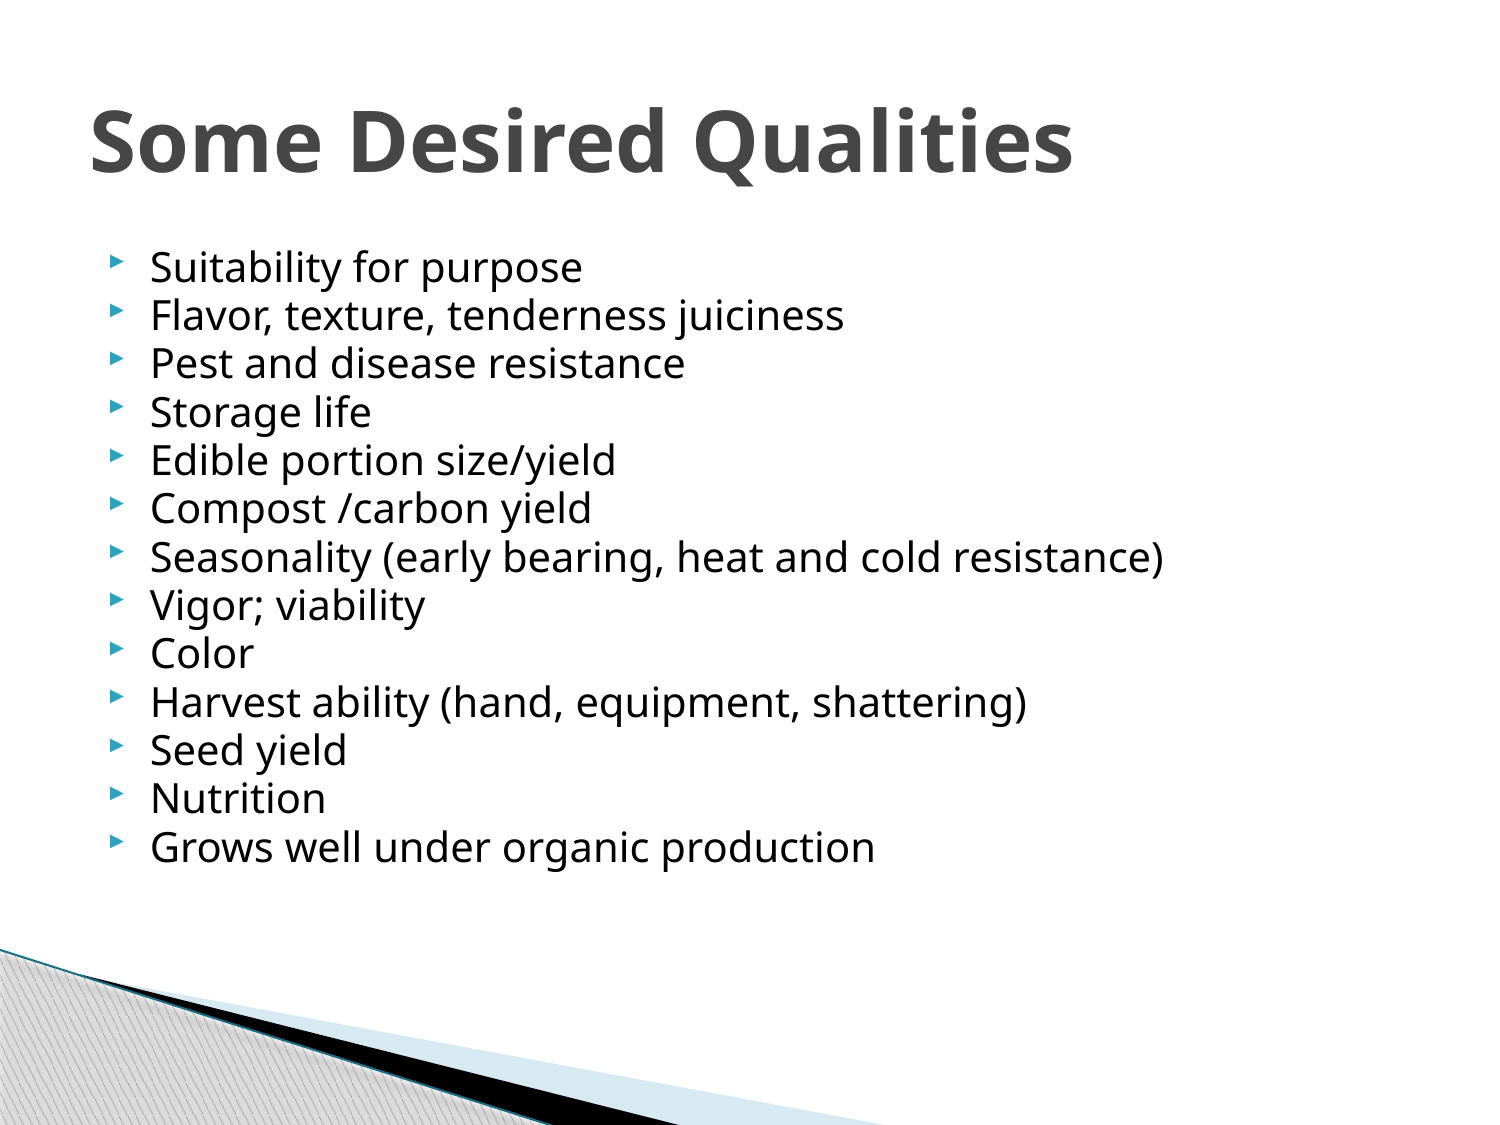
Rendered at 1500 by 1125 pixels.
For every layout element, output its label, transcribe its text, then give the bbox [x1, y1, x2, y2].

list Suitability for purpose Flavor, texture, tenderness juiciness Pest and disease resistance Storage life Edible portion size/yield Compost /carbon yield Seasonality (early bearing, heat and cold resistance) Vigor; viability Color Harvest ability (hand, equipment, shattering) Seed yield Nutrition Grows well under organic production [75, 243, 1425, 986]
title Some Desired Qualities [75, 45, 1425, 233]
